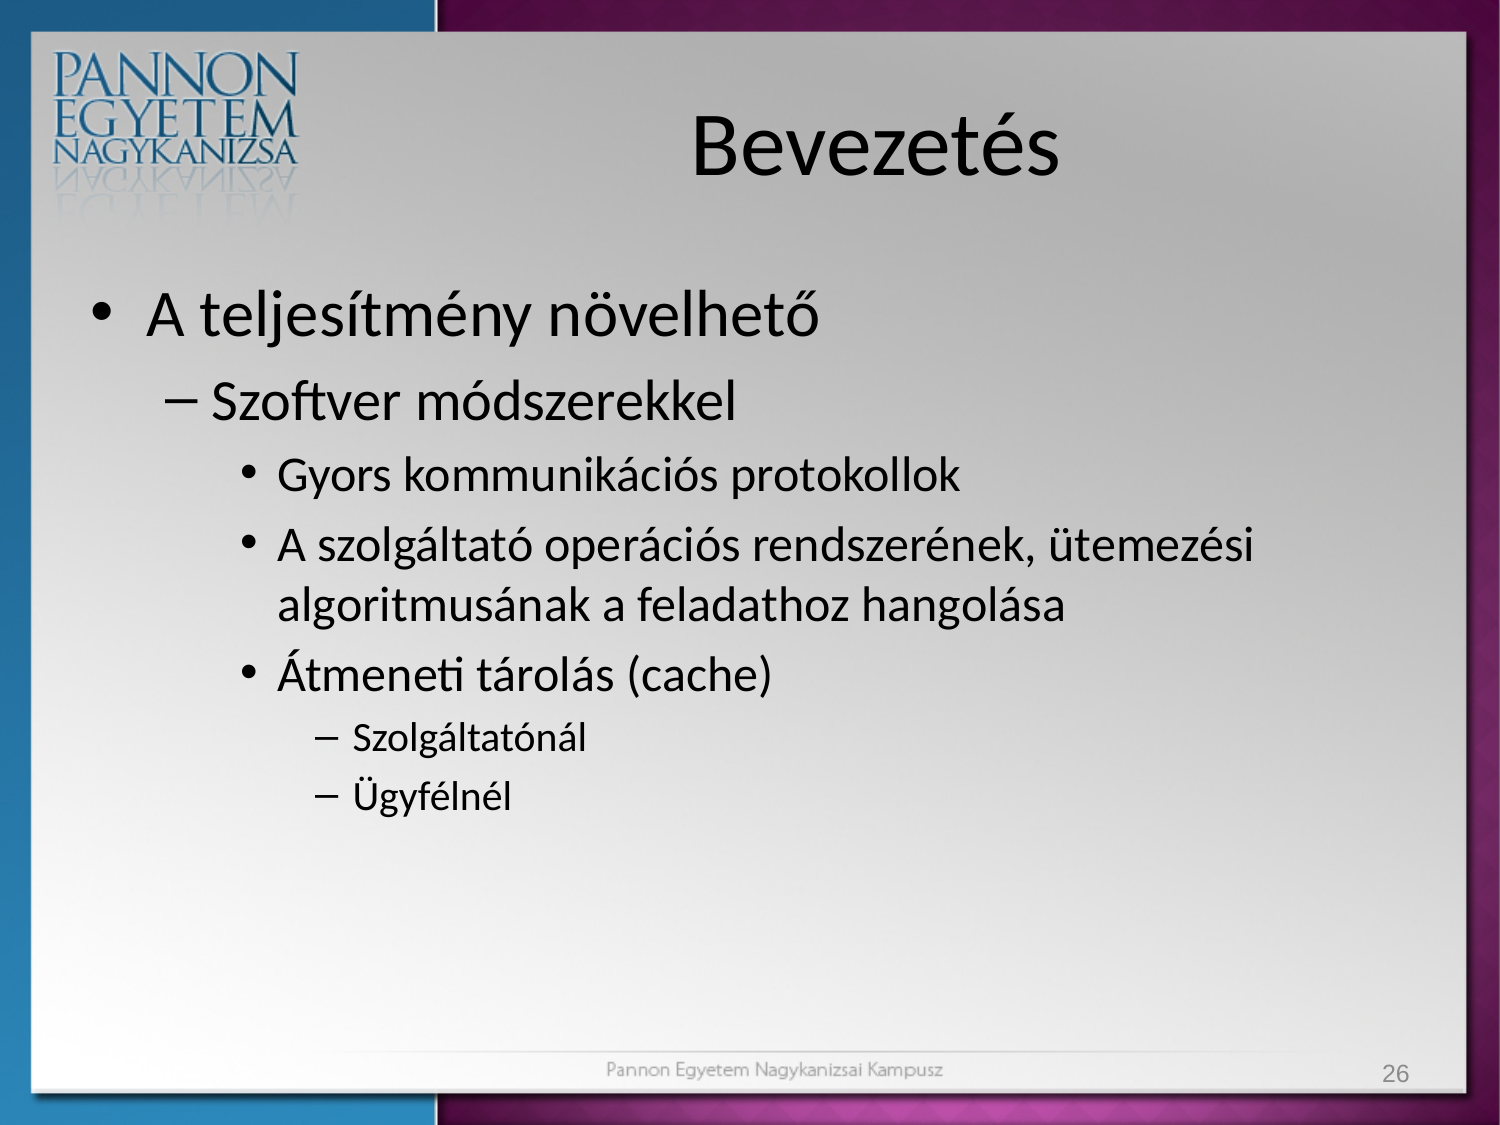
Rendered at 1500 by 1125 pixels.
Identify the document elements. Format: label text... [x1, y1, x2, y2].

list A teljesítmény növelhető Szoftver módszerekkel Gyors kommunikációs protokollok A szolgáltató operációs rendszerének, ütemezési algoritmusának a feladathoz hangolása Átmeneti tárolás (cache) Szolgáltatónál Ügyfélnél [75, 262, 1425, 1038]
picture [0, 0, 1500, 1125]
slide_number 26 [1074, 1042, 1425, 1103]
title Bevezetés [328, 45, 1425, 233]
